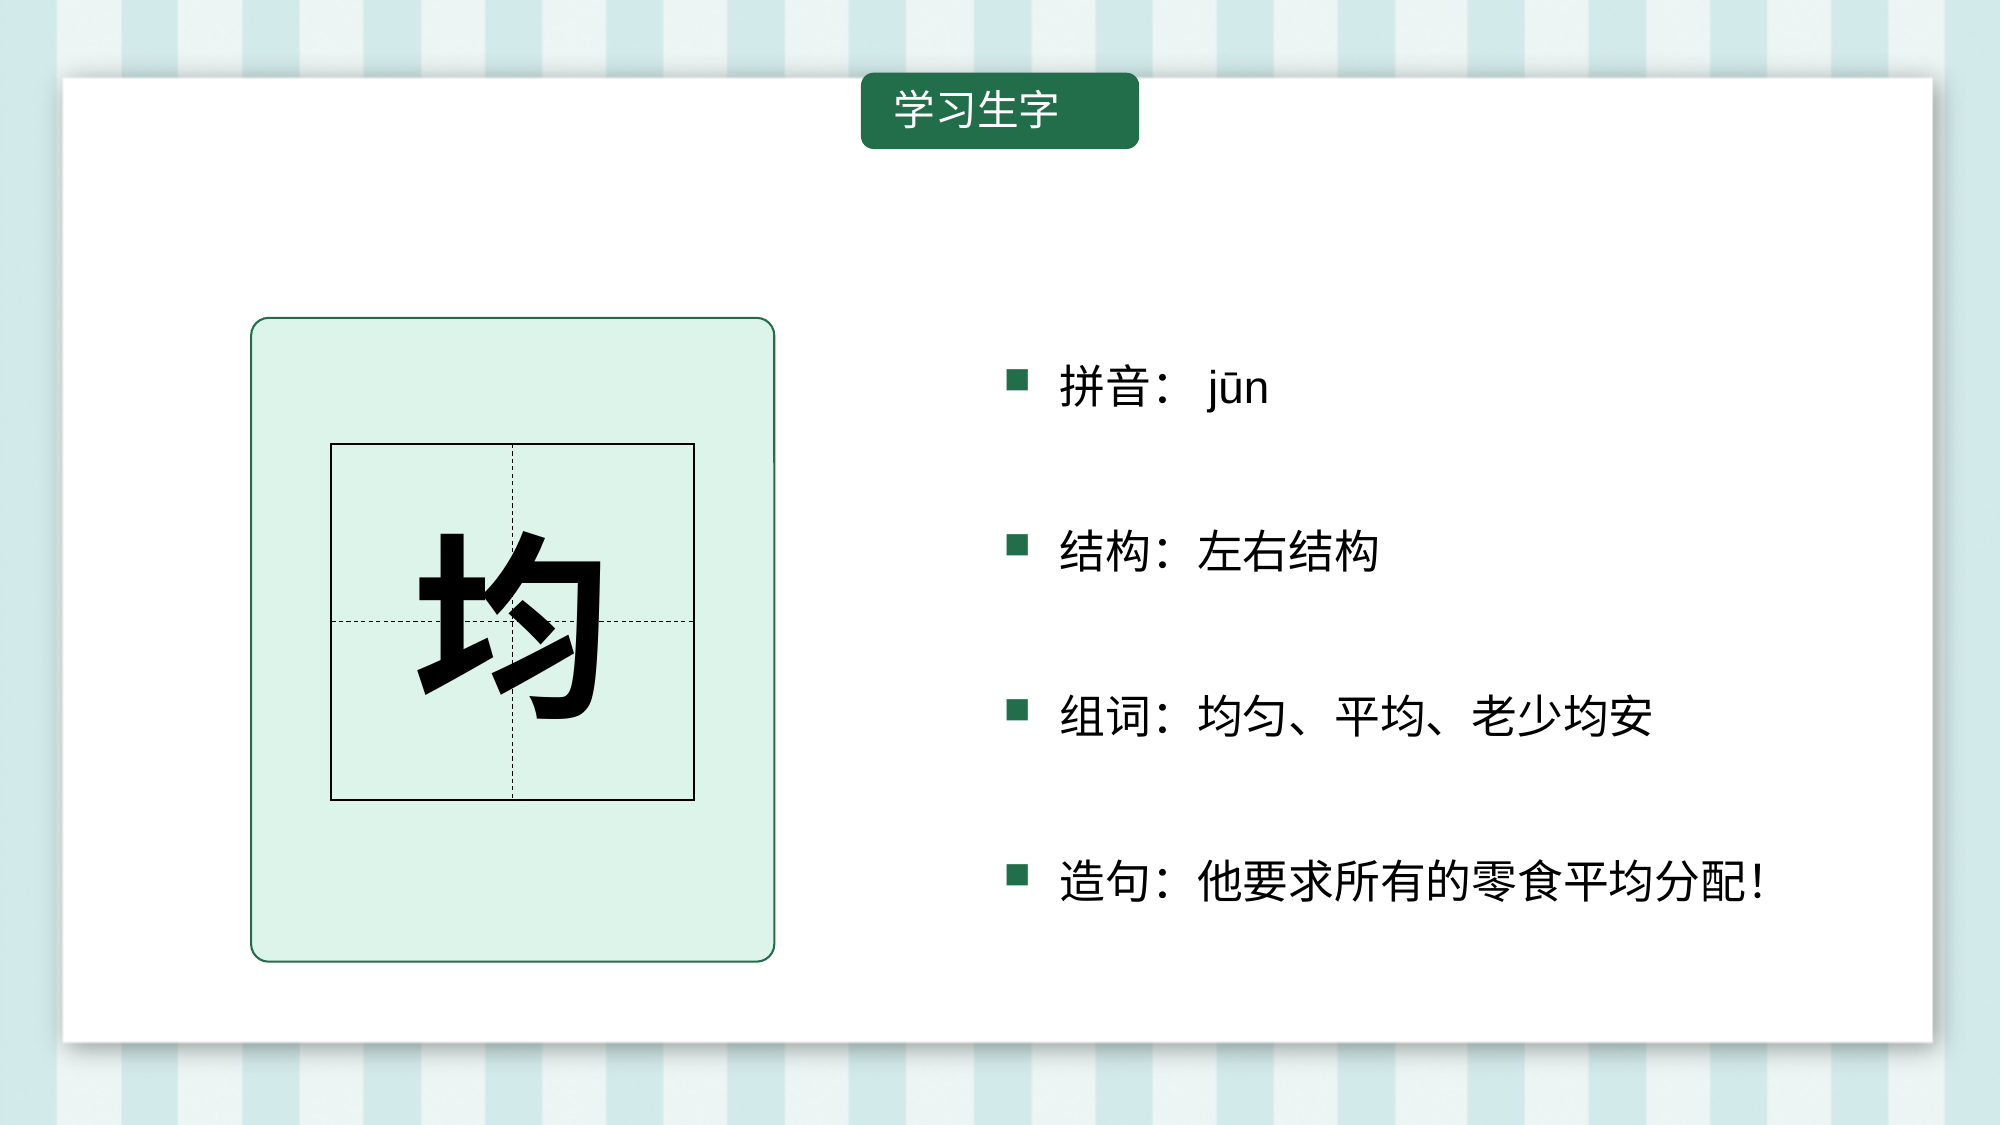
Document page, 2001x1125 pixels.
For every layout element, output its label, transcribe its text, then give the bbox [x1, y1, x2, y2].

text_box 拼音：jūn 结构：左右结构 组词：均匀、平均、老少均安 造句：他要求所有的零食平均分配！ [988, 322, 1811, 915]
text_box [860, 72, 1140, 150]
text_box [251, 317, 775, 962]
picture [0, 0, 2000, 1125]
